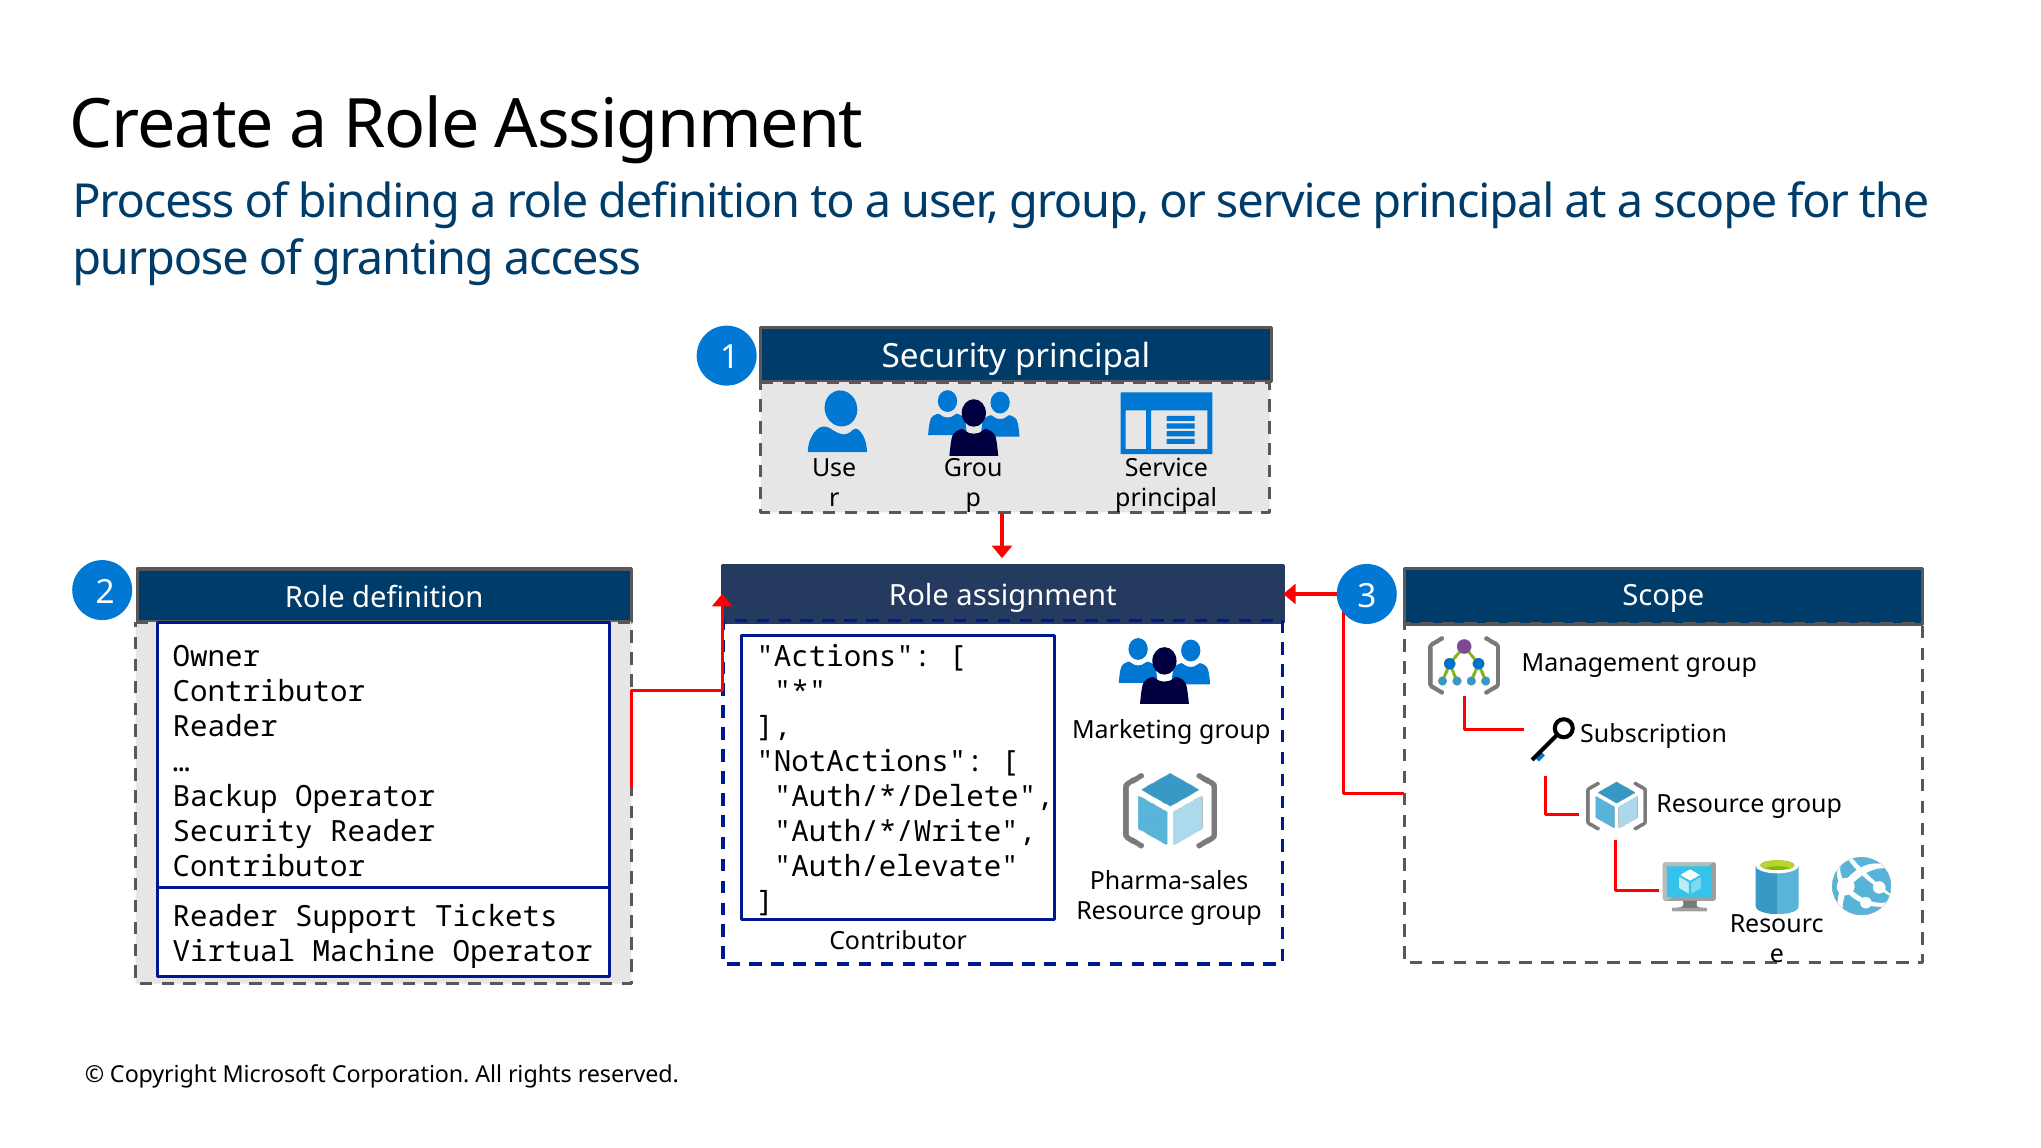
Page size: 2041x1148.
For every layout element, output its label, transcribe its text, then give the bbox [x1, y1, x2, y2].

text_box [71, 325, 1923, 984]
title Create a Role Assignment [70, 73, 1968, 182]
list Process of binding a role definition to a user, group, or service principal at a scope for the purpose of granting access [72, 163, 1970, 307]
